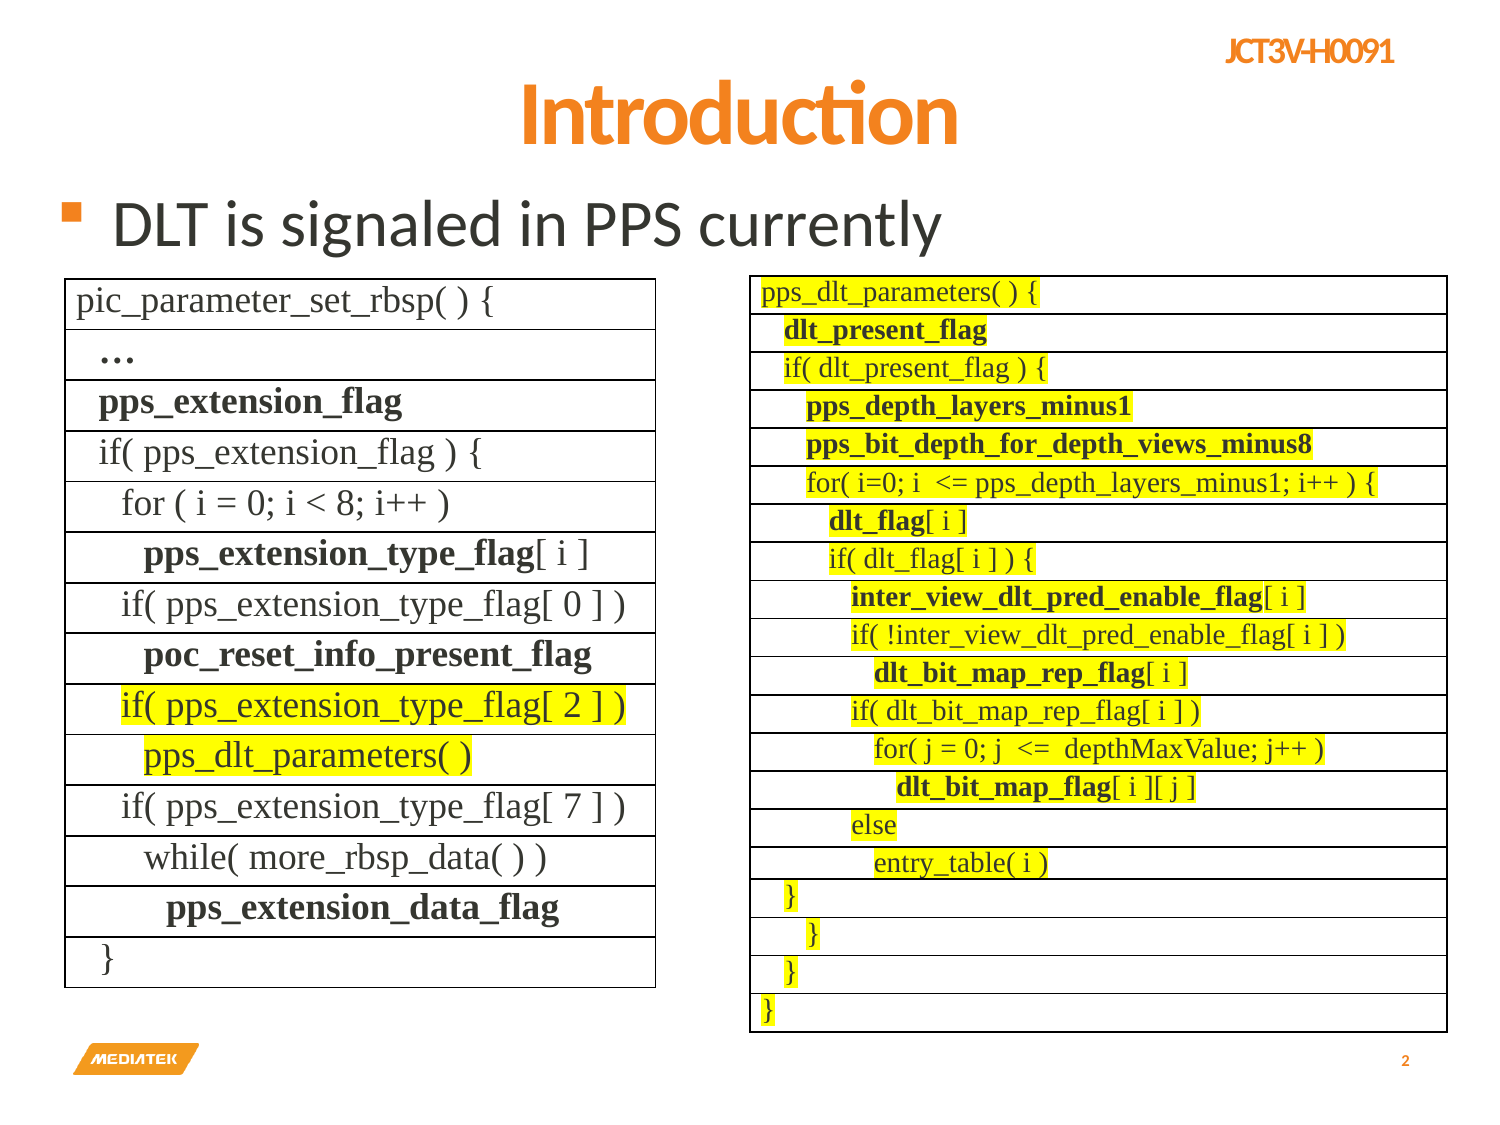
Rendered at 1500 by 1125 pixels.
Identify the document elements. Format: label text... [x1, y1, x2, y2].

table_cell pps_extension_flag [66, 381, 655, 430]
table_cell } [751, 956, 1446, 993]
table_cell pps_depth_layers_minus1 [751, 391, 1446, 427]
table_cell } [66, 938, 655, 987]
table_cell if( dlt_present_flag ) { [751, 353, 1446, 389]
table_cell pps_extension_data_flag [66, 887, 655, 936]
table_cell if( pps_extension_type_flag[ 0 ] ) [66, 584, 655, 632]
table_cell pps_bit_depth_for_depth_views_minus8 [751, 429, 1446, 465]
table_cell dlt_bit_map_rep_flag[ i ] [751, 657, 1446, 694]
table_cell for ( i = 0; i < 8; i++ ) [66, 482, 655, 531]
table_cell if( dlt_flag[ i ] ) { [751, 543, 1446, 580]
table_cell dlt_present_flag [751, 315, 1446, 351]
table_cell if( pps_extension_type_flag[ 7 ] ) [66, 786, 655, 835]
table_cell if( !inter_view_dlt_pred_enable_flag[ i ] ) [751, 619, 1446, 656]
table_cell } [751, 918, 1446, 955]
table_cell if( pps_extension_flag ) { [66, 432, 655, 481]
table_cell pps_extension_type_flag[ i ] [66, 533, 655, 582]
title Introduction [64, 66, 1415, 172]
list DLT is signaled in PPS currently [41, 172, 1425, 990]
table_cell for( j = 0; j <= depthMaxValue; j++ ) [751, 734, 1446, 770]
table_cell for( i=0; i <= pps_depth_layers_minus1; i++ ) { [751, 467, 1446, 503]
slide_number 2 [1251, 1033, 1425, 1090]
table_cell inter_view_dlt_pred_enable_flag[ i ] [751, 581, 1446, 618]
table_cell else [751, 810, 1446, 846]
table_cell poc_reset_info_present_flag [66, 634, 655, 683]
table_cell entry_table( i ) [751, 848, 1446, 878]
table_cell if( pps_extension_type_flag[ 2 ] ) [66, 685, 655, 734]
picture [73, 1043, 199, 1075]
table_cell while( more_rbsp_data( ) ) [66, 837, 655, 885]
table_cell … [66, 330, 655, 379]
table_header pps_dlt_parameters( ) { [751, 277, 1446, 313]
table_cell } [751, 880, 1446, 917]
table_cell } [751, 994, 1446, 1031]
table_cell pps_dlt_parameters( ) [66, 735, 655, 784]
table_header pic_parameter_set_rbsp( ) { [66, 280, 655, 329]
table_cell dlt_bit_map_flag[ i ][ j ] [751, 772, 1446, 808]
table_cell dlt_flag[ i ] [751, 505, 1446, 541]
table_cell if( dlt_bit_map_rep_flag[ i ] ) [751, 696, 1446, 732]
